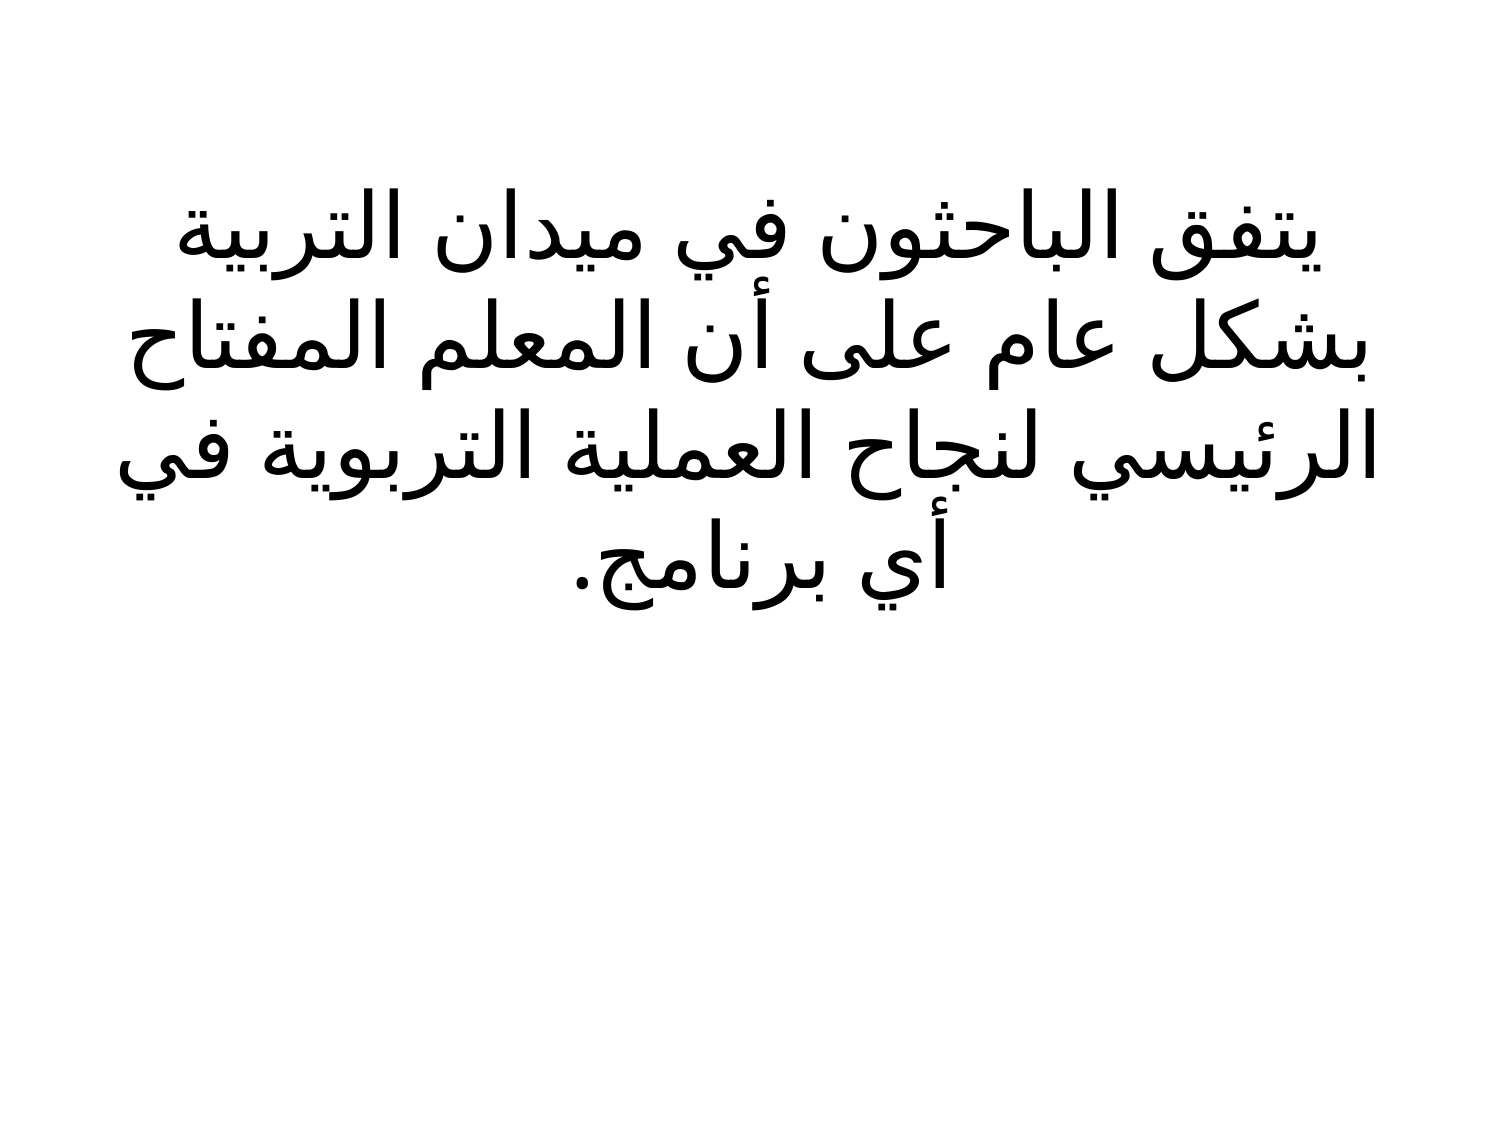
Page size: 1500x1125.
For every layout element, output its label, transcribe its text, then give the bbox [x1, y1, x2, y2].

title يتفق الباحثون في ميدان التربية بشكل عام على أن المعلم المفتاح الرئيسي لنجاح العملية التربوية في أي برنامج. [75, 45, 1425, 728]
